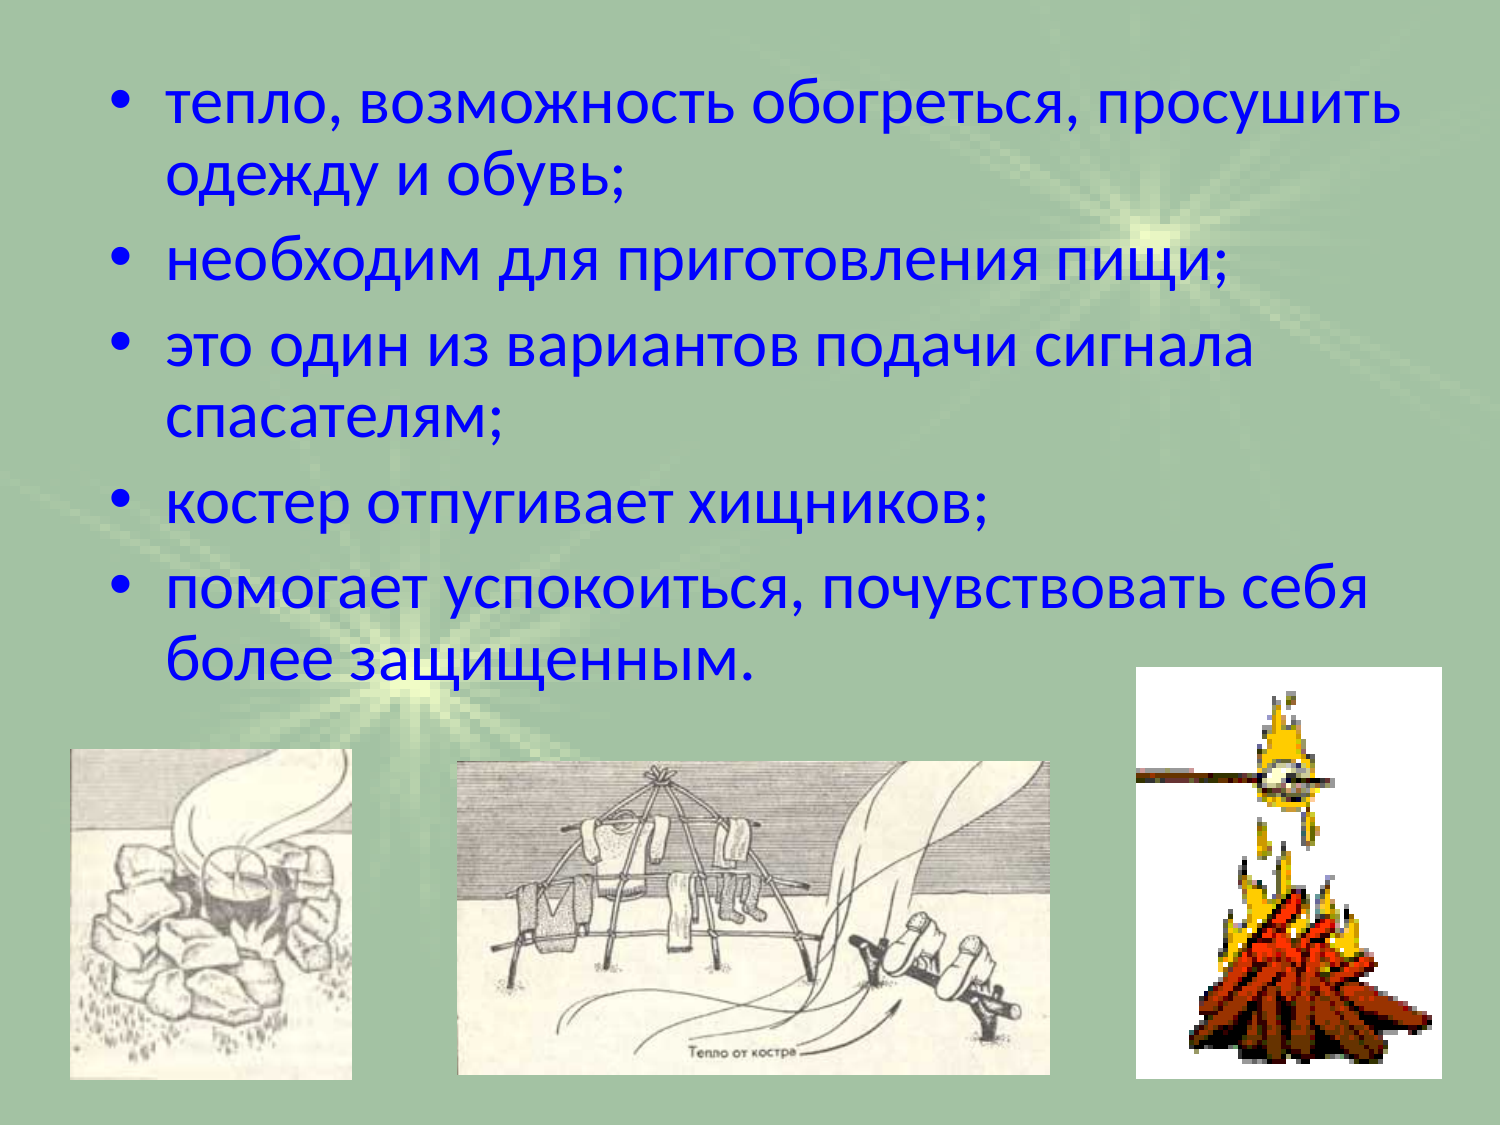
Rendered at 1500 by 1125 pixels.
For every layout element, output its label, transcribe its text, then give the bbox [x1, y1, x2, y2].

picture [0, 0, 1500, 1125]
list тепло, возможность обогреться, просушить одежду и обувь; необходим для приготовления пищи; это один из вариантов подачи сигнала спасателям; костер отпугивает хищников; помогает успокоиться, почувствовать себя более защищенным. [93, 58, 1444, 727]
